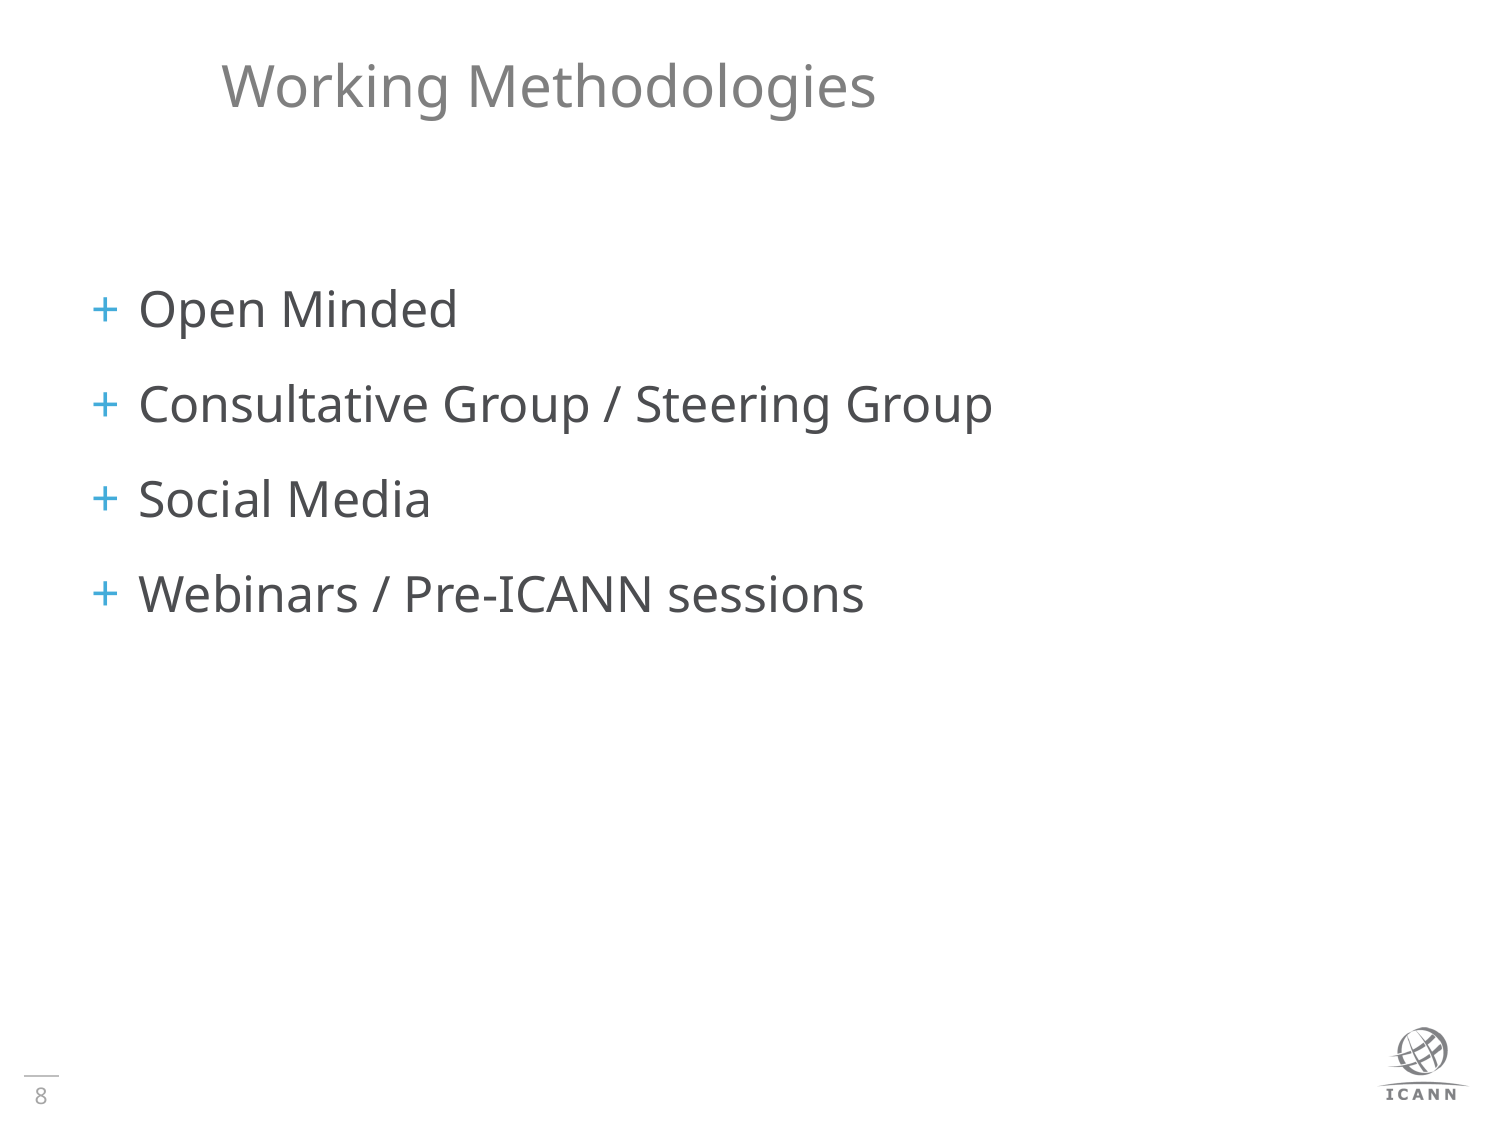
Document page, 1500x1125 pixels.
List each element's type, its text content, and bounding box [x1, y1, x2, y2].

list Open Minded Consultative Group / Steering Group Social Media Webinars / Pre-ICANN sessions [76, 270, 1288, 902]
title Working Methodologies [206, 55, 1188, 209]
picture [1377, 1027, 1470, 1100]
